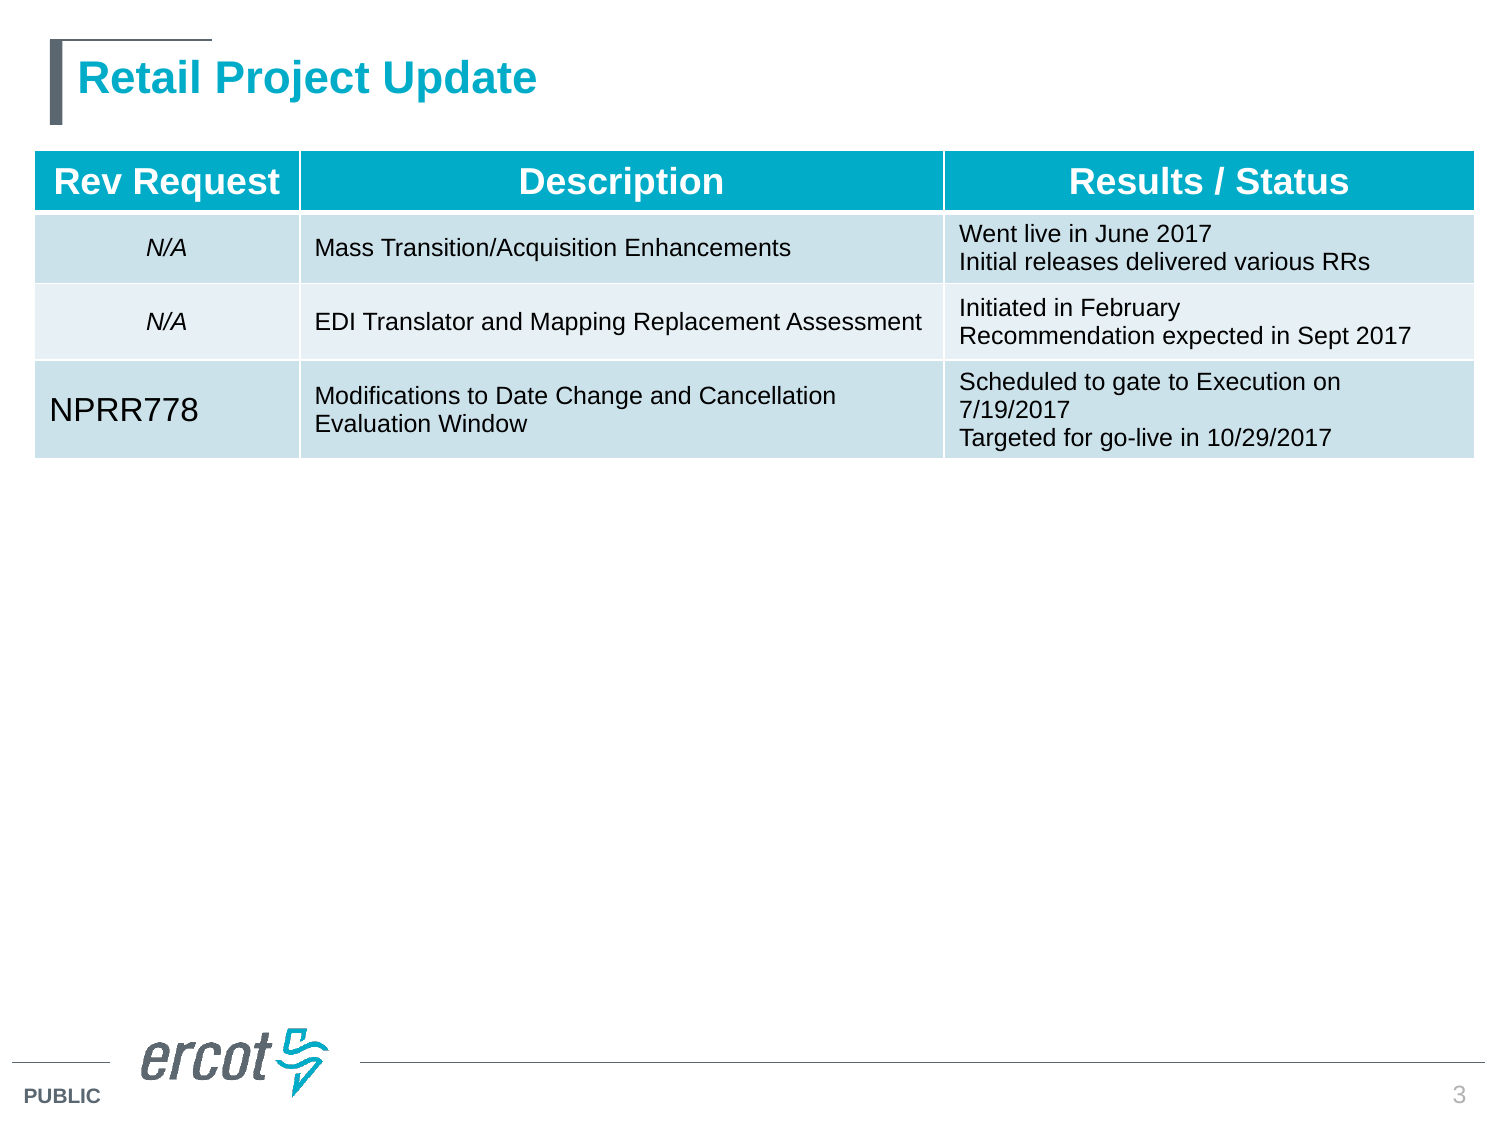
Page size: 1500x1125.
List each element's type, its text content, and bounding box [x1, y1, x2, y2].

table_cell N/A [35, 215, 299, 283]
title Retail Project Update [62, 39, 675, 127]
table_cell Scheduled to gate to Execution on 7/19/2017 Targeted for go-live in 10/29/2017 [945, 361, 1474, 458]
table_header Results / Status [945, 151, 1474, 210]
table_cell EDI Translator and Mapping Replacement Assessment [301, 284, 943, 359]
table_header Description [301, 151, 943, 210]
table_cell N/A [35, 284, 299, 359]
table_cell Mass Transition/Acquisition Enhancements [301, 215, 943, 283]
table_cell NPRR778 [35, 361, 299, 458]
table_cell Initiated in February Recommendation expected in Sept 2017 [945, 284, 1474, 359]
picture [137, 1024, 332, 1100]
table_cell Modifications to Date Change and Cancellation Evaluation Window [301, 361, 943, 458]
slide_number 3 [1437, 1076, 1475, 1112]
table_cell Went live in June 2017 Initial releases delivered various RRs [945, 215, 1474, 283]
table_header Rev Request [35, 151, 299, 210]
